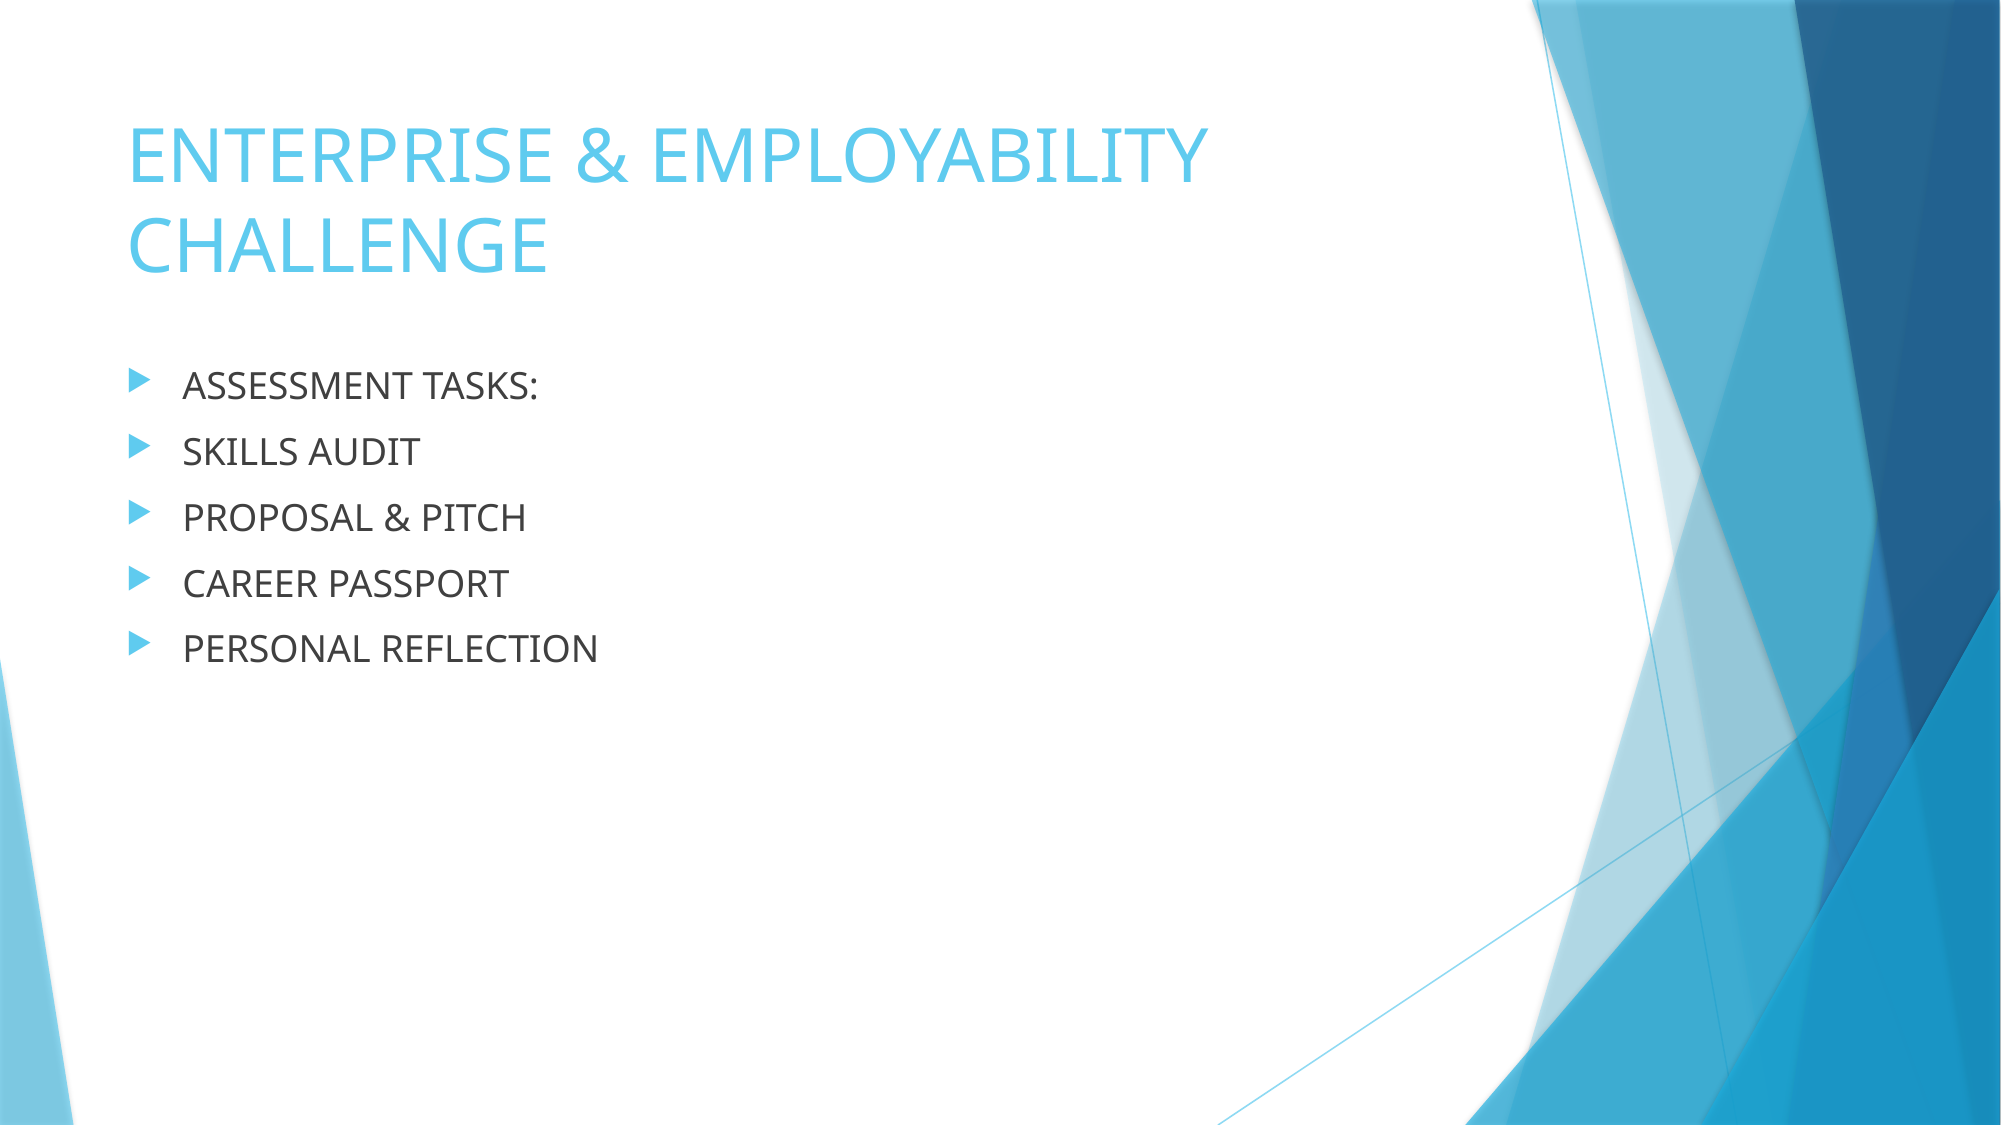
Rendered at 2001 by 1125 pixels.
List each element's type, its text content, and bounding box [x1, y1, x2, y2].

title ENTERPRISE & EMPLOYABILITY CHALLENGE [111, 99, 1522, 317]
list ASSESSMENT TASKS: SKILLS AUDIT PROPOSAL & PITCH CAREER PASSPORT PERSONAL REFLECTION [111, 354, 1522, 992]
